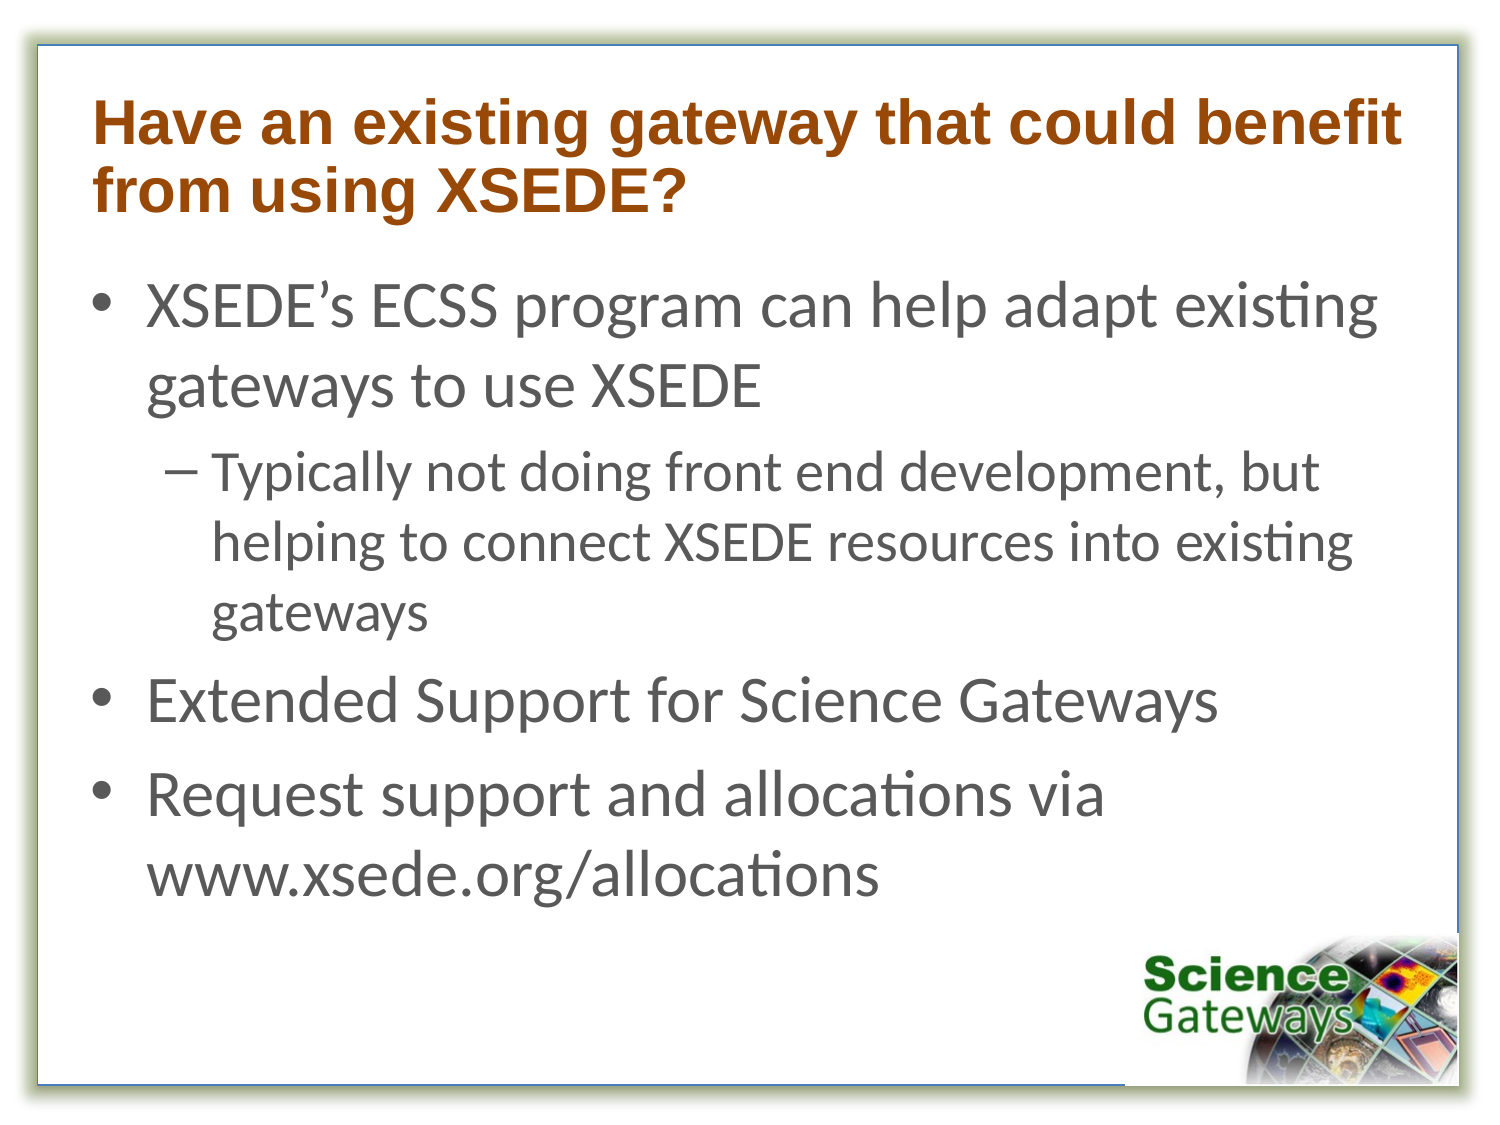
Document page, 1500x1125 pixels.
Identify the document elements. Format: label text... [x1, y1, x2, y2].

picture [1125, 933, 1459, 1086]
title Have an existing gateway that could benefit from using XSEDE? [77, 80, 1428, 234]
list XSEDE’s ECSS program can help adapt existing gateways to use XSEDE Typically not doing front end development, but helping to connect XSEDE resources into existing gateways Extended Support for Science Gateways Request support and allocations via www.xsede.org/allocations [75, 253, 1425, 1037]
